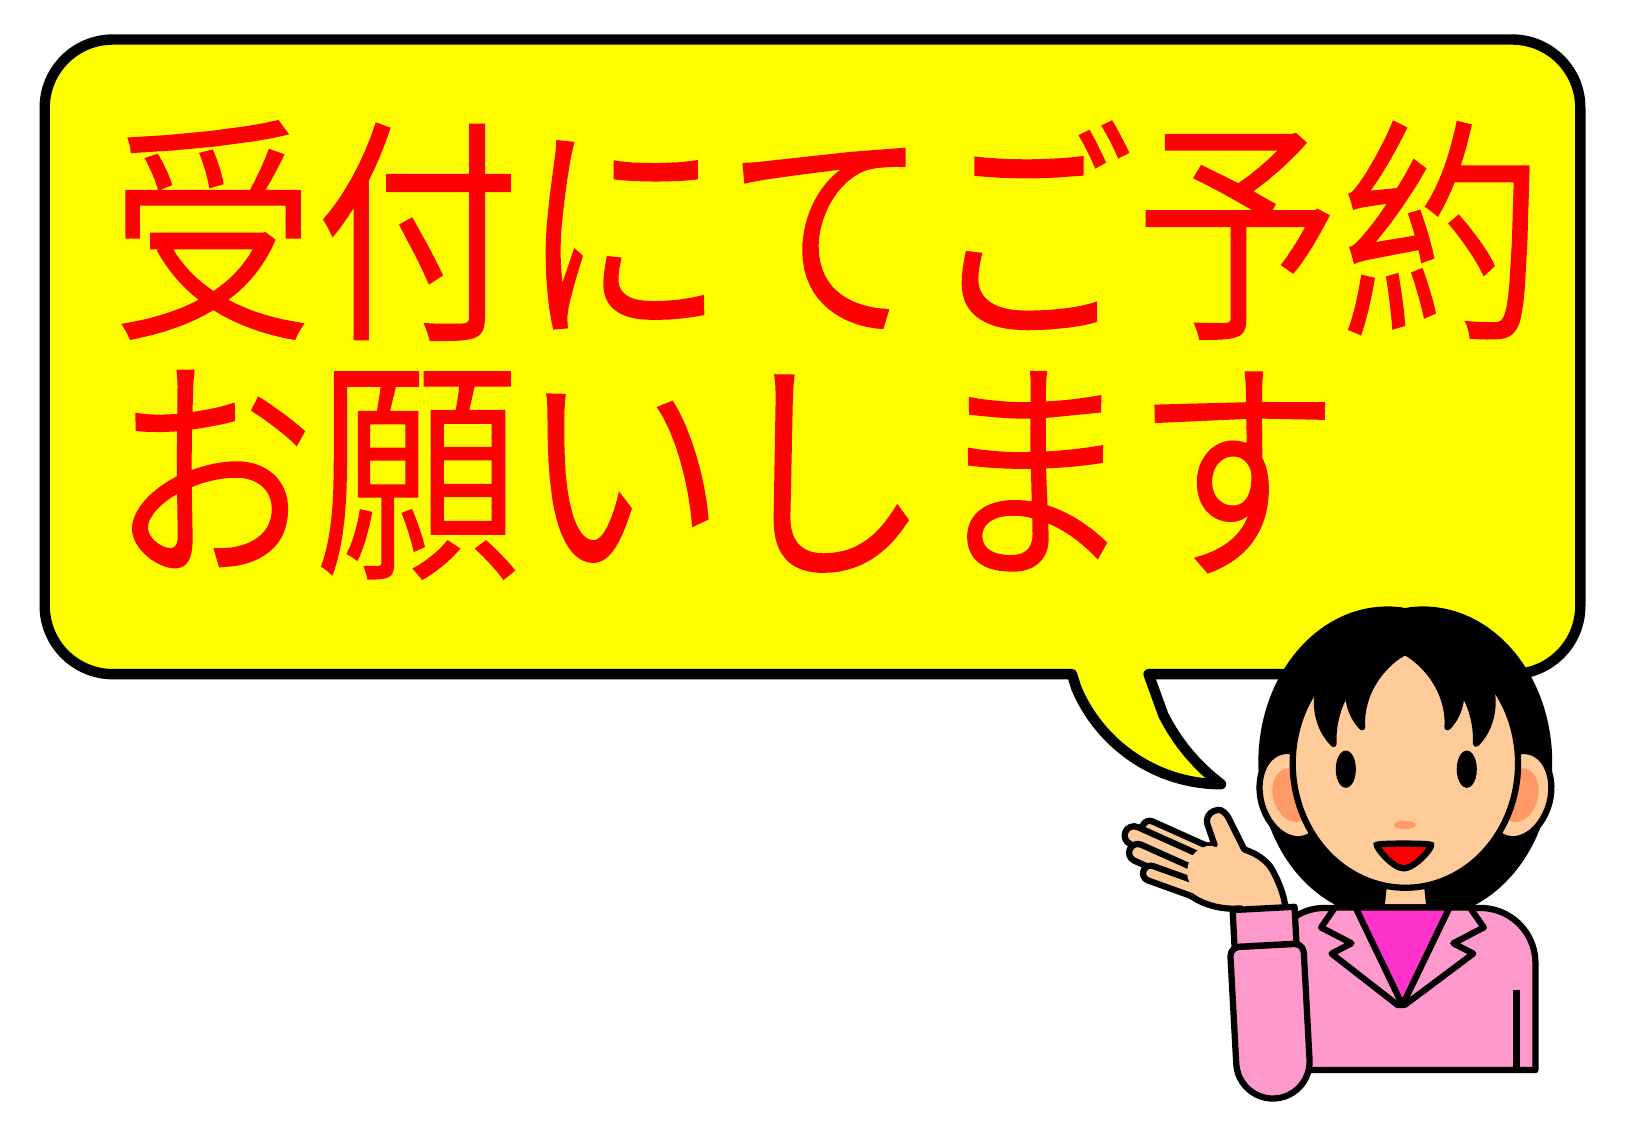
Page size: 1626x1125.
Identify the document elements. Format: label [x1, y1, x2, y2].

text_box [42, 37, 1583, 764]
text_box [1144, 609, 1551, 1089]
